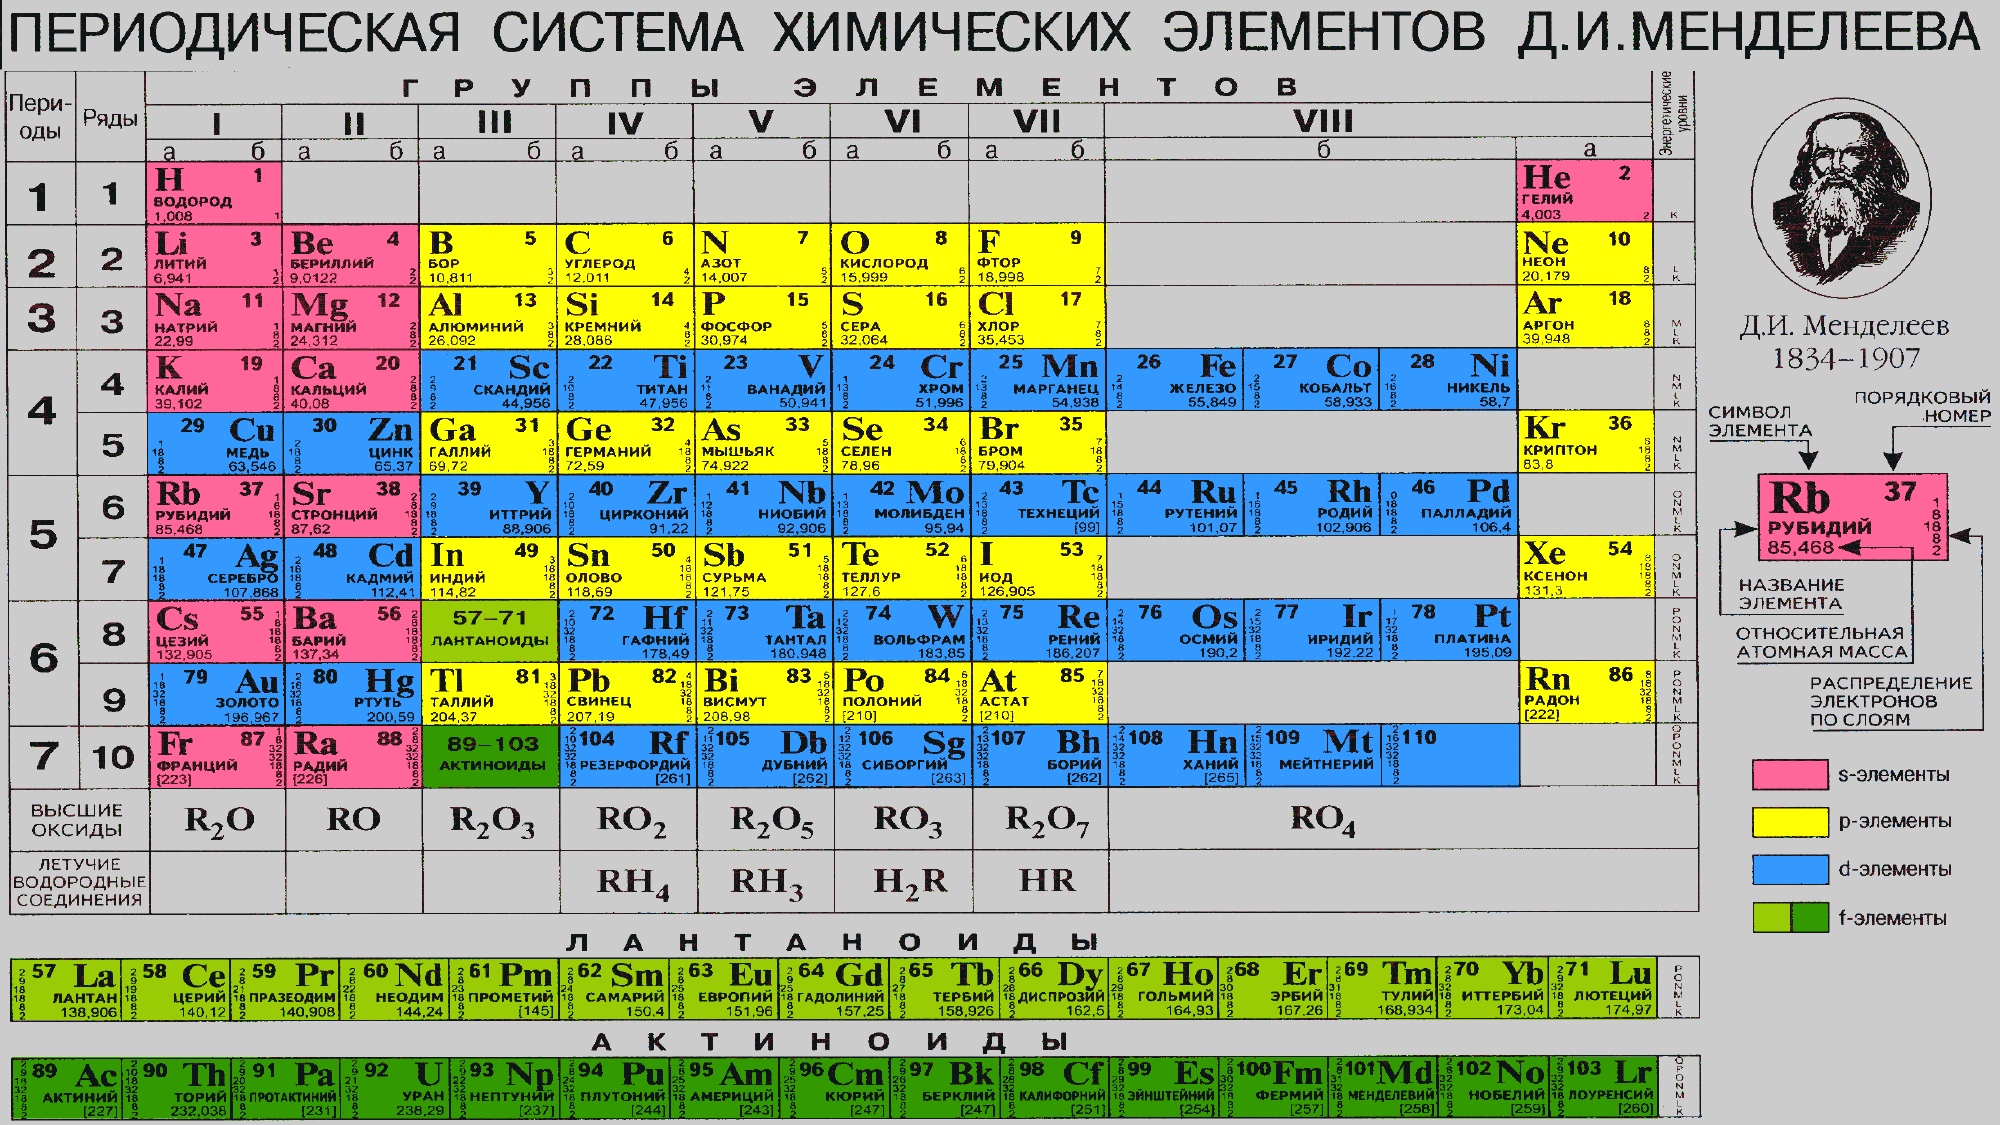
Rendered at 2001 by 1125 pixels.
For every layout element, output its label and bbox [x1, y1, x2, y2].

list [0, 0, 2000, 1125]
